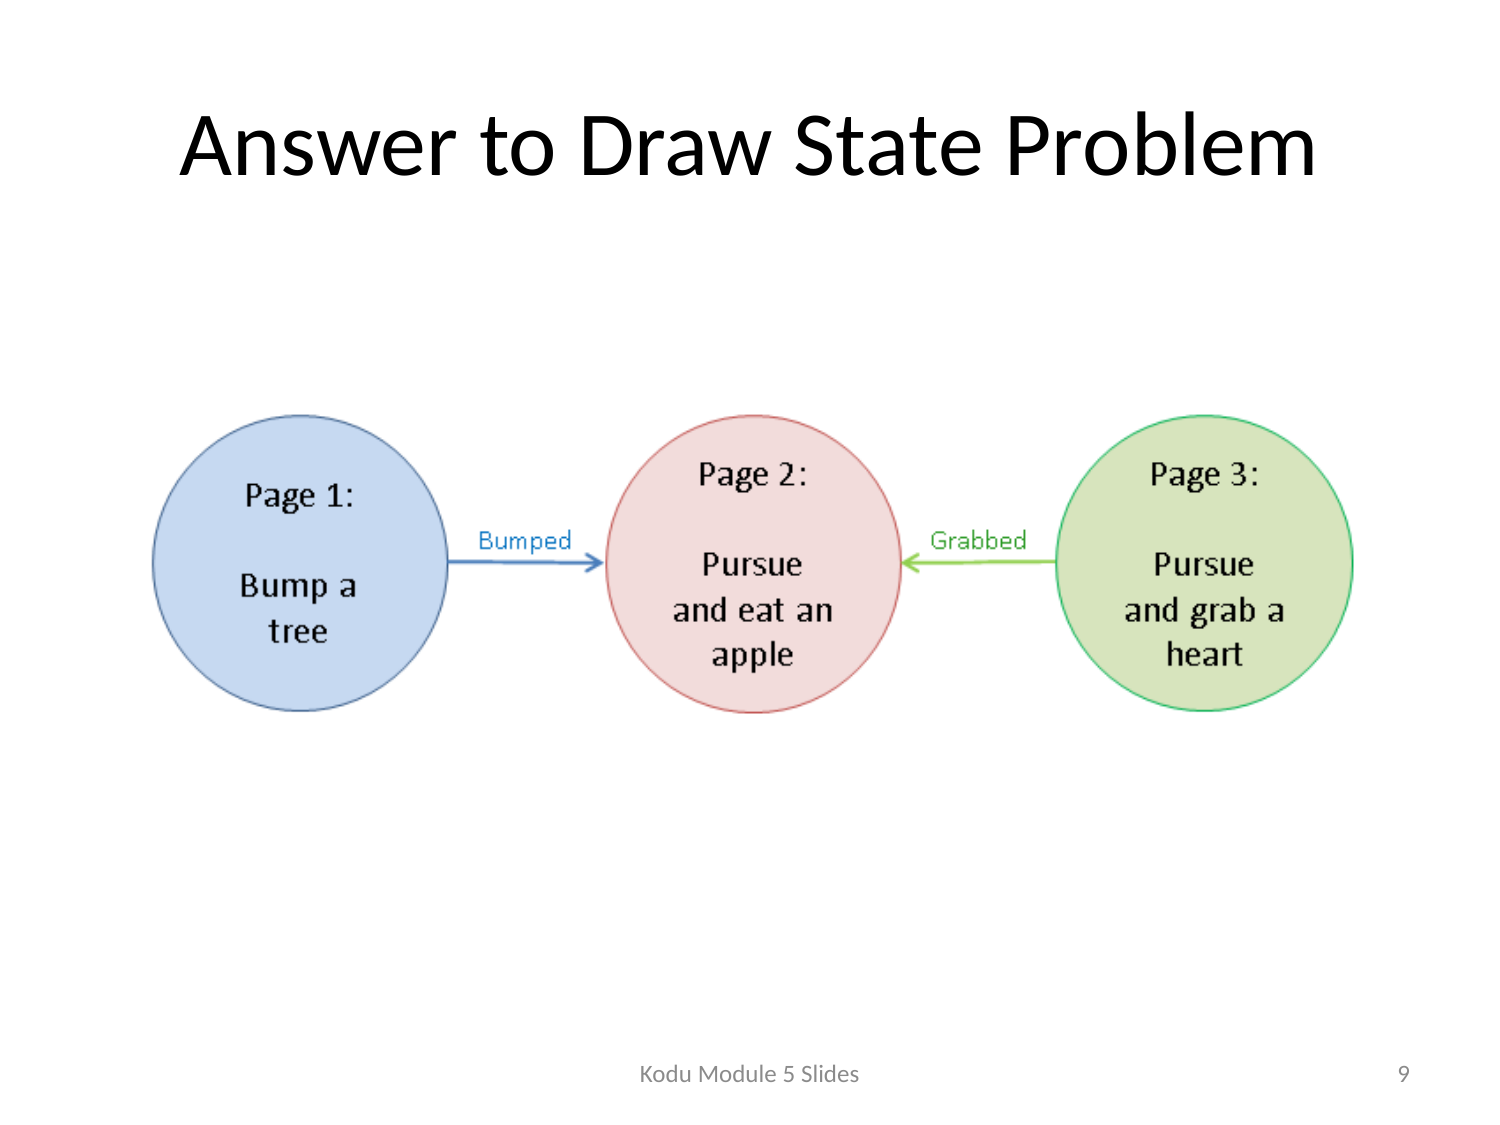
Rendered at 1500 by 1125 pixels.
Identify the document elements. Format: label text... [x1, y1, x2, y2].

title Answer to Draw State Problem [75, 45, 1425, 233]
footer Kodu Module 5 Slides [512, 1042, 988, 1103]
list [139, 362, 1376, 751]
slide_number 9 [1074, 1042, 1425, 1103]
